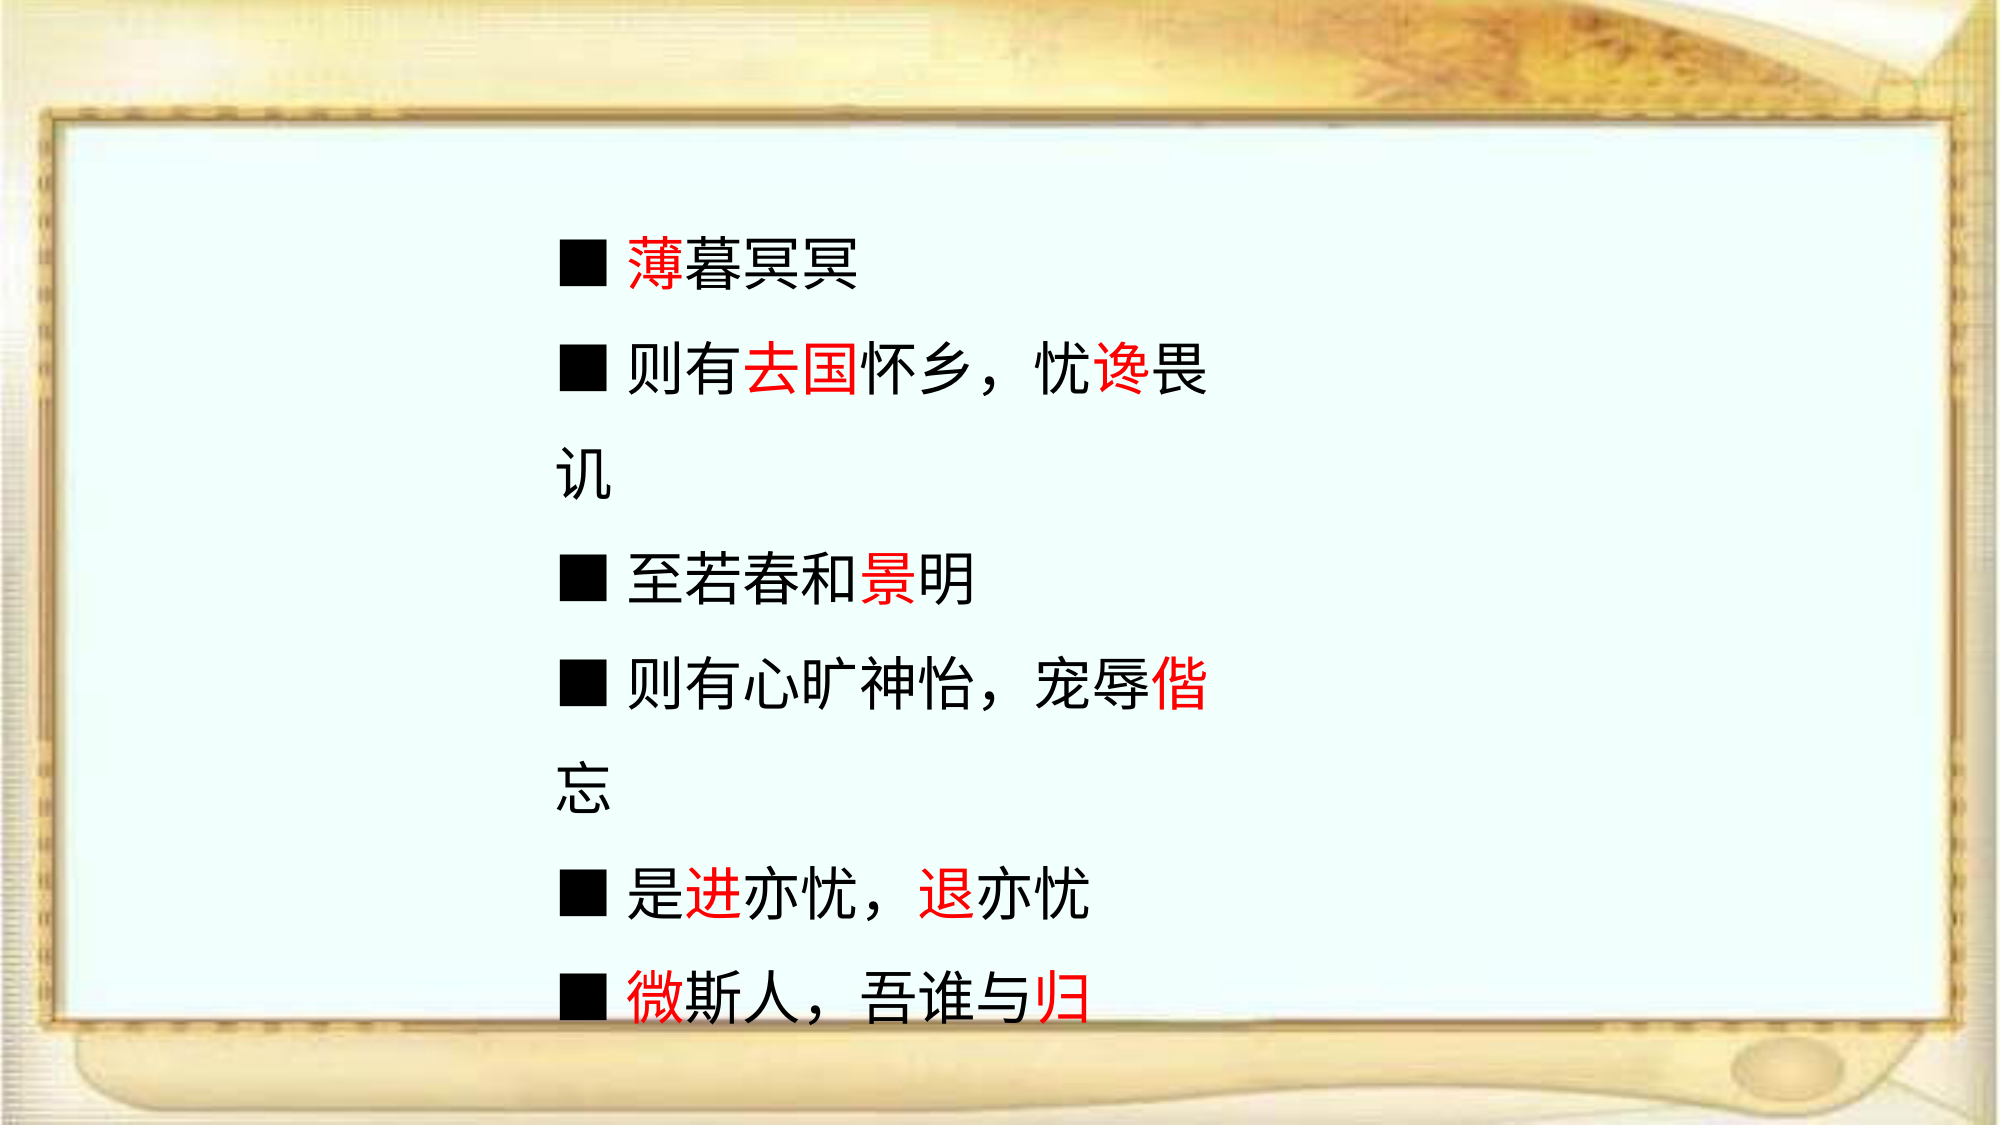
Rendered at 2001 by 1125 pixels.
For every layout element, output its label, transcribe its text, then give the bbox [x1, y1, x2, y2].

text_box ■薄暮冥冥 ■则有去国怀乡，忧谗畏讥 ■至若春和景明 ■则有心旷神怡，宠辱偕忘 ■是进亦忧，退亦忧 ■微斯人，吾谁与归 [539, 184, 1272, 1109]
picture [0, 0, 2001, 1125]
